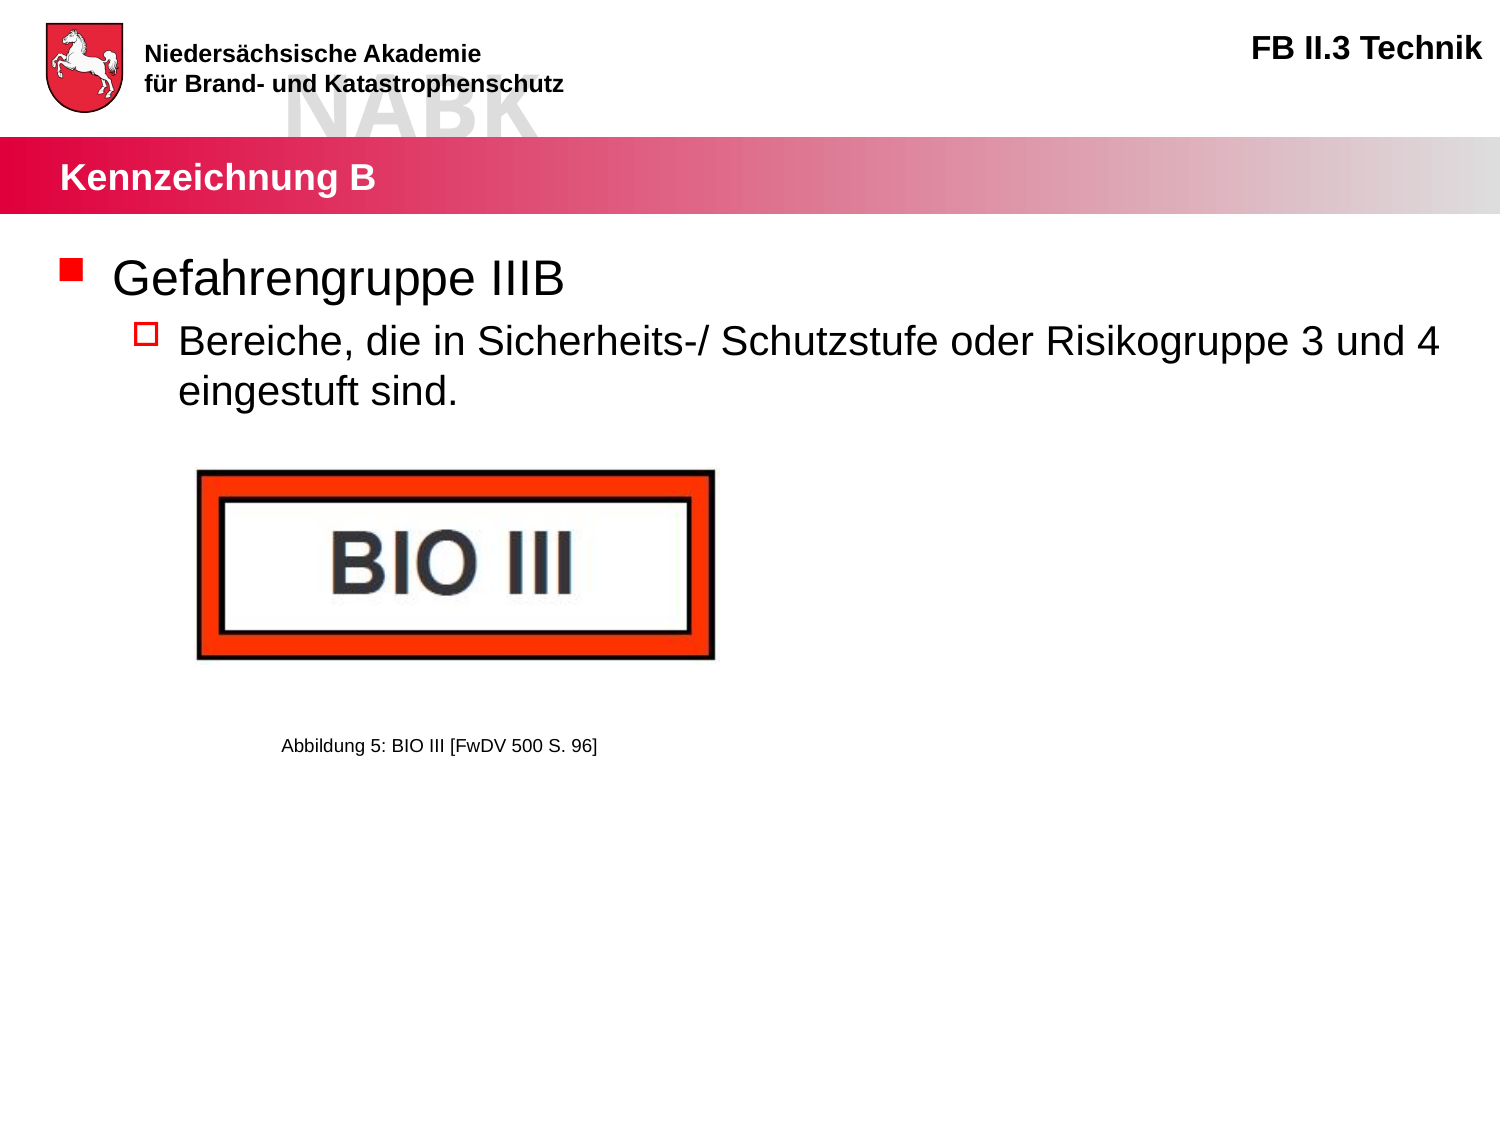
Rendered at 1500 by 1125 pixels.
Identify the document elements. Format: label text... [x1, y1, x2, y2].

list Gefahrengruppe IIIB Bereiche, die in Sicherheits-/ Schutzstufe oder Risikogruppe 3 und 4 eingestuft sind. Abbildung 5: BIO III [FwDV 500 S. 96] [41, 237, 1459, 1006]
picture [194, 467, 720, 665]
picture [45, 22, 124, 114]
